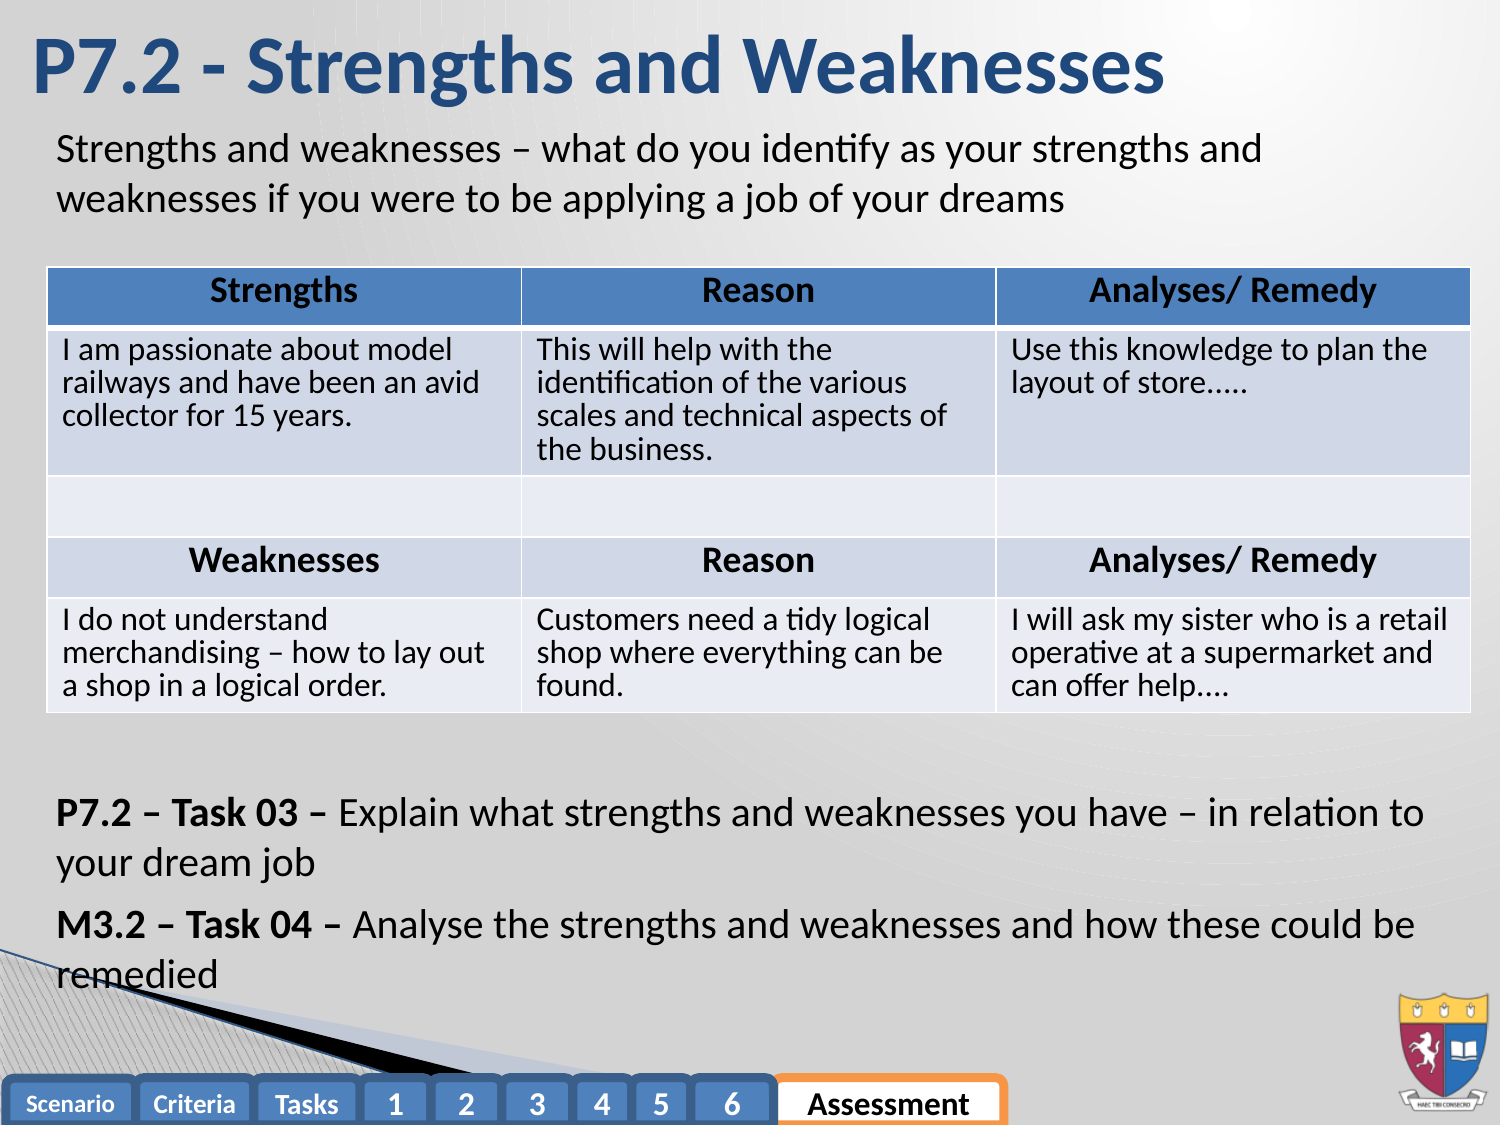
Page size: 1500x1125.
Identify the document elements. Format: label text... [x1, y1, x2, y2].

table_cell [997, 477, 1470, 536]
table_cell I will ask my sister who is a retail operative at a supermarket and can offer help.... [997, 599, 1470, 712]
text_box P7.2 - Strengths and Weaknesses [17, 18, 1368, 102]
table_header Analyses/ Remedy [997, 268, 1470, 325]
table_cell I do not understand merchandising – how to lay out a shop in a logical order. [48, 599, 521, 712]
table_cell Analyses/ Remedy [997, 538, 1470, 597]
table_cell Weaknesses [48, 538, 521, 597]
table_cell Reason [522, 538, 995, 597]
table_cell This will help with the identification of the various scales and technical aspects of the business. [522, 331, 995, 475]
table_cell Use this knowledge to plan the layout of store..... [997, 331, 1470, 475]
table_header Reason [522, 268, 995, 325]
list Strengths and weaknesses – what do you identify as your strengths and weaknesses if you were to be applying a job of your dreams P7.2 – Task 03 – Explain what strengths and weaknesses you have – in relation to your dream job M3.2 – Task 04 – Analyse the strengths and weaknesses and how these could be remedied [41, 113, 1471, 1052]
picture [1387, 988, 1500, 1116]
table_header Strengths [48, 268, 521, 325]
table_cell [522, 477, 995, 536]
table_cell Customers need a tidy logical shop where everything can be found. [522, 599, 995, 712]
table_cell [48, 477, 521, 536]
table_cell I am passionate about model railways and have been an avid collector for 15 years. [48, 331, 521, 475]
